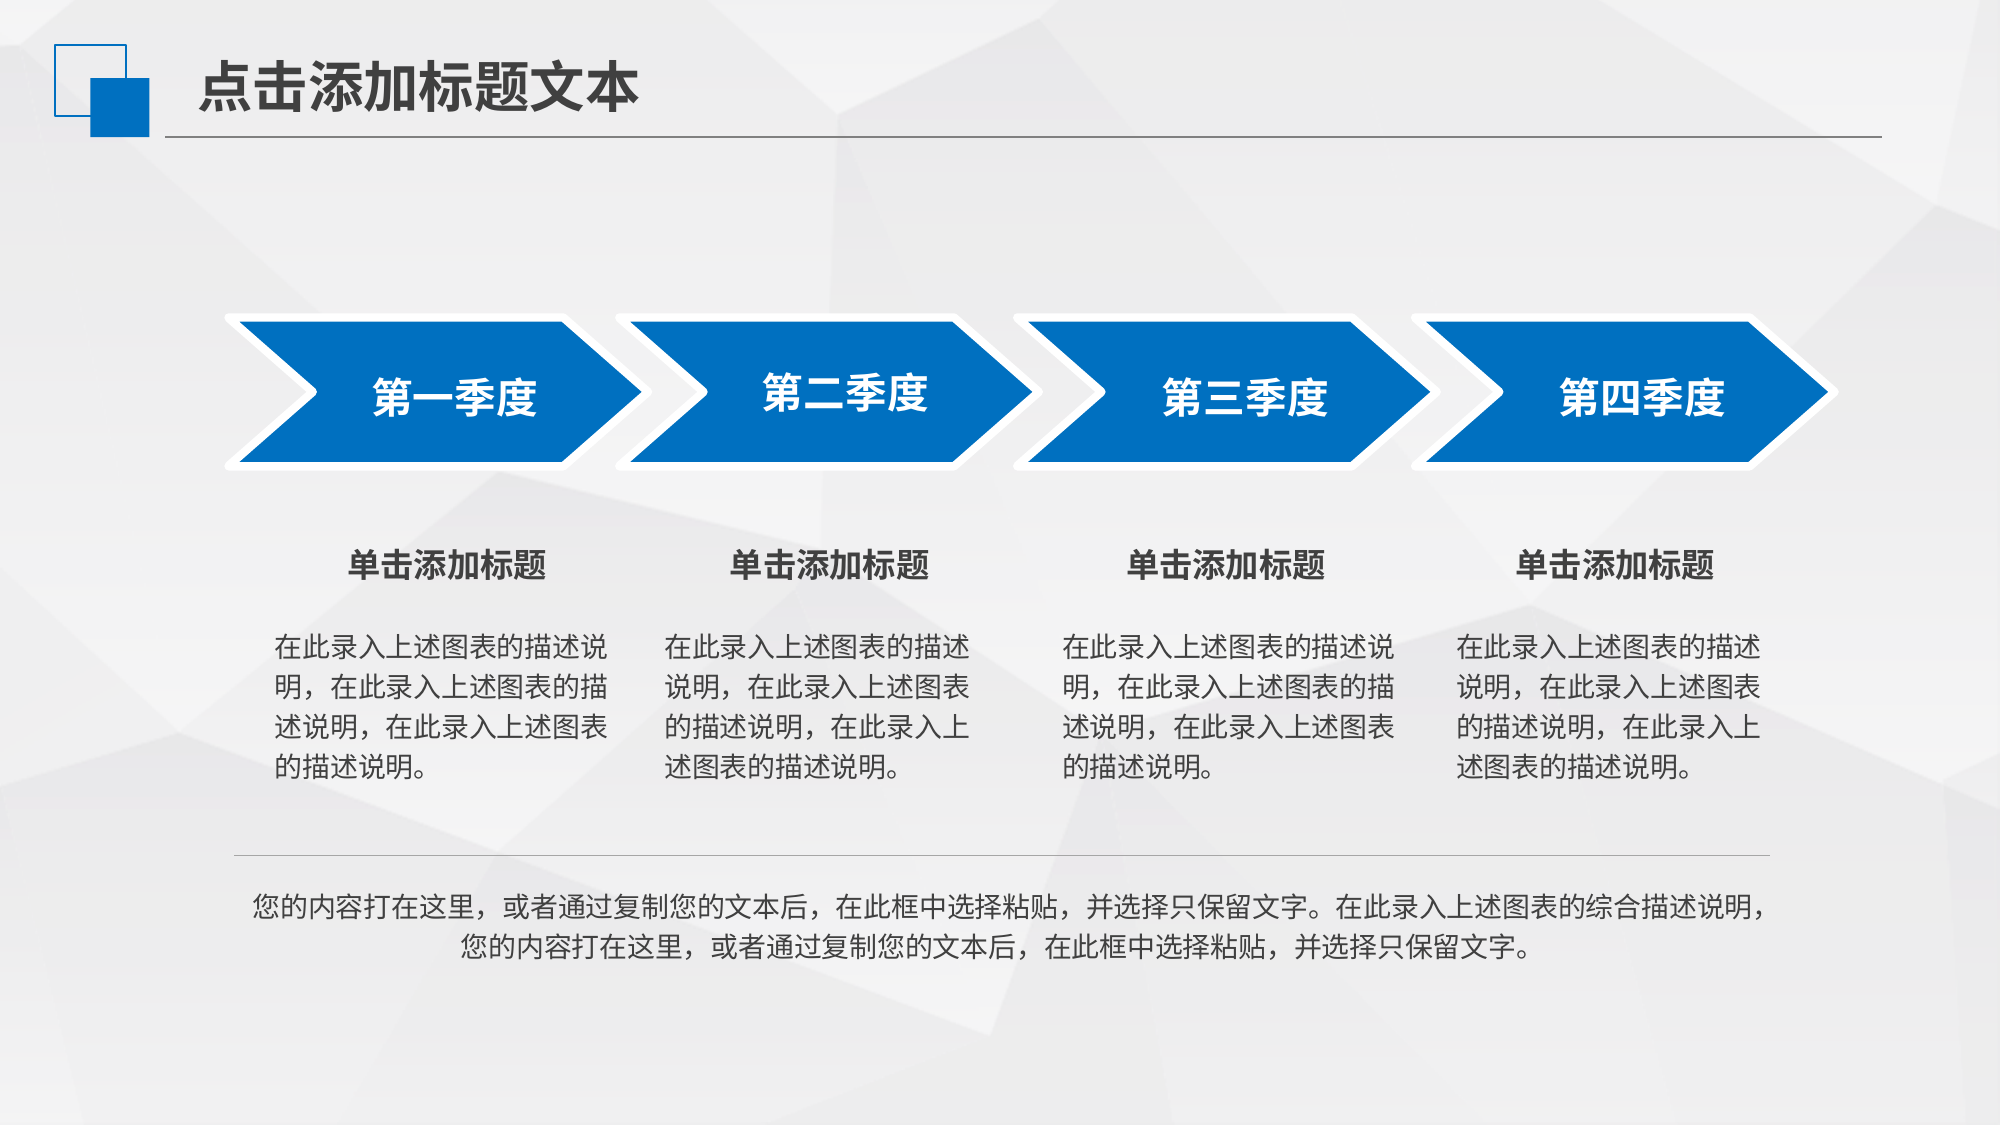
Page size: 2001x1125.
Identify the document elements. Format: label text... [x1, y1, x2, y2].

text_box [228, 317, 649, 467]
text_box 单击添加标题 [1500, 537, 1731, 593]
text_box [1439, 317, 1835, 467]
text_box 单击添加标题 [1111, 537, 1341, 593]
text_box 您的内容打在这里，或者通过复制您的文本后，在此框中选择粘贴，并选择只保留文字。在此录入上述图表的综合描述说明，您的内容打在这里，或者通过复制您的文本后，在此框中选择粘贴，并选择只保留文字。 [232, 875, 1772, 971]
text_box 单击添加标题 [332, 537, 562, 593]
text_box 点击添加标题文本 [182, 44, 656, 127]
text_box 在此录入上述图表的描述说明，在此录入上述图表的描述说明，在此录入上述图表的描述说明。 [259, 615, 629, 791]
text_box 在此录入上述图表的描述说明，在此录入上述图表的描述说明，在此录入上述图表的描述说明。 [1047, 615, 1413, 791]
picture [0, 0, 2000, 1125]
text_box 在此录入上述图表的描述说明，在此录入上述图表的描述说明，在此录入上述图表的描述说明。 [1440, 615, 1804, 791]
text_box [651, 317, 1014, 467]
text_box 单击添加标题 [714, 537, 945, 593]
text_box 在此录入上述图表的描述说明，在此录入上述图表的描述说明，在此录入上述图表的描述说明。 [649, 615, 1012, 791]
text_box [1017, 317, 1438, 467]
